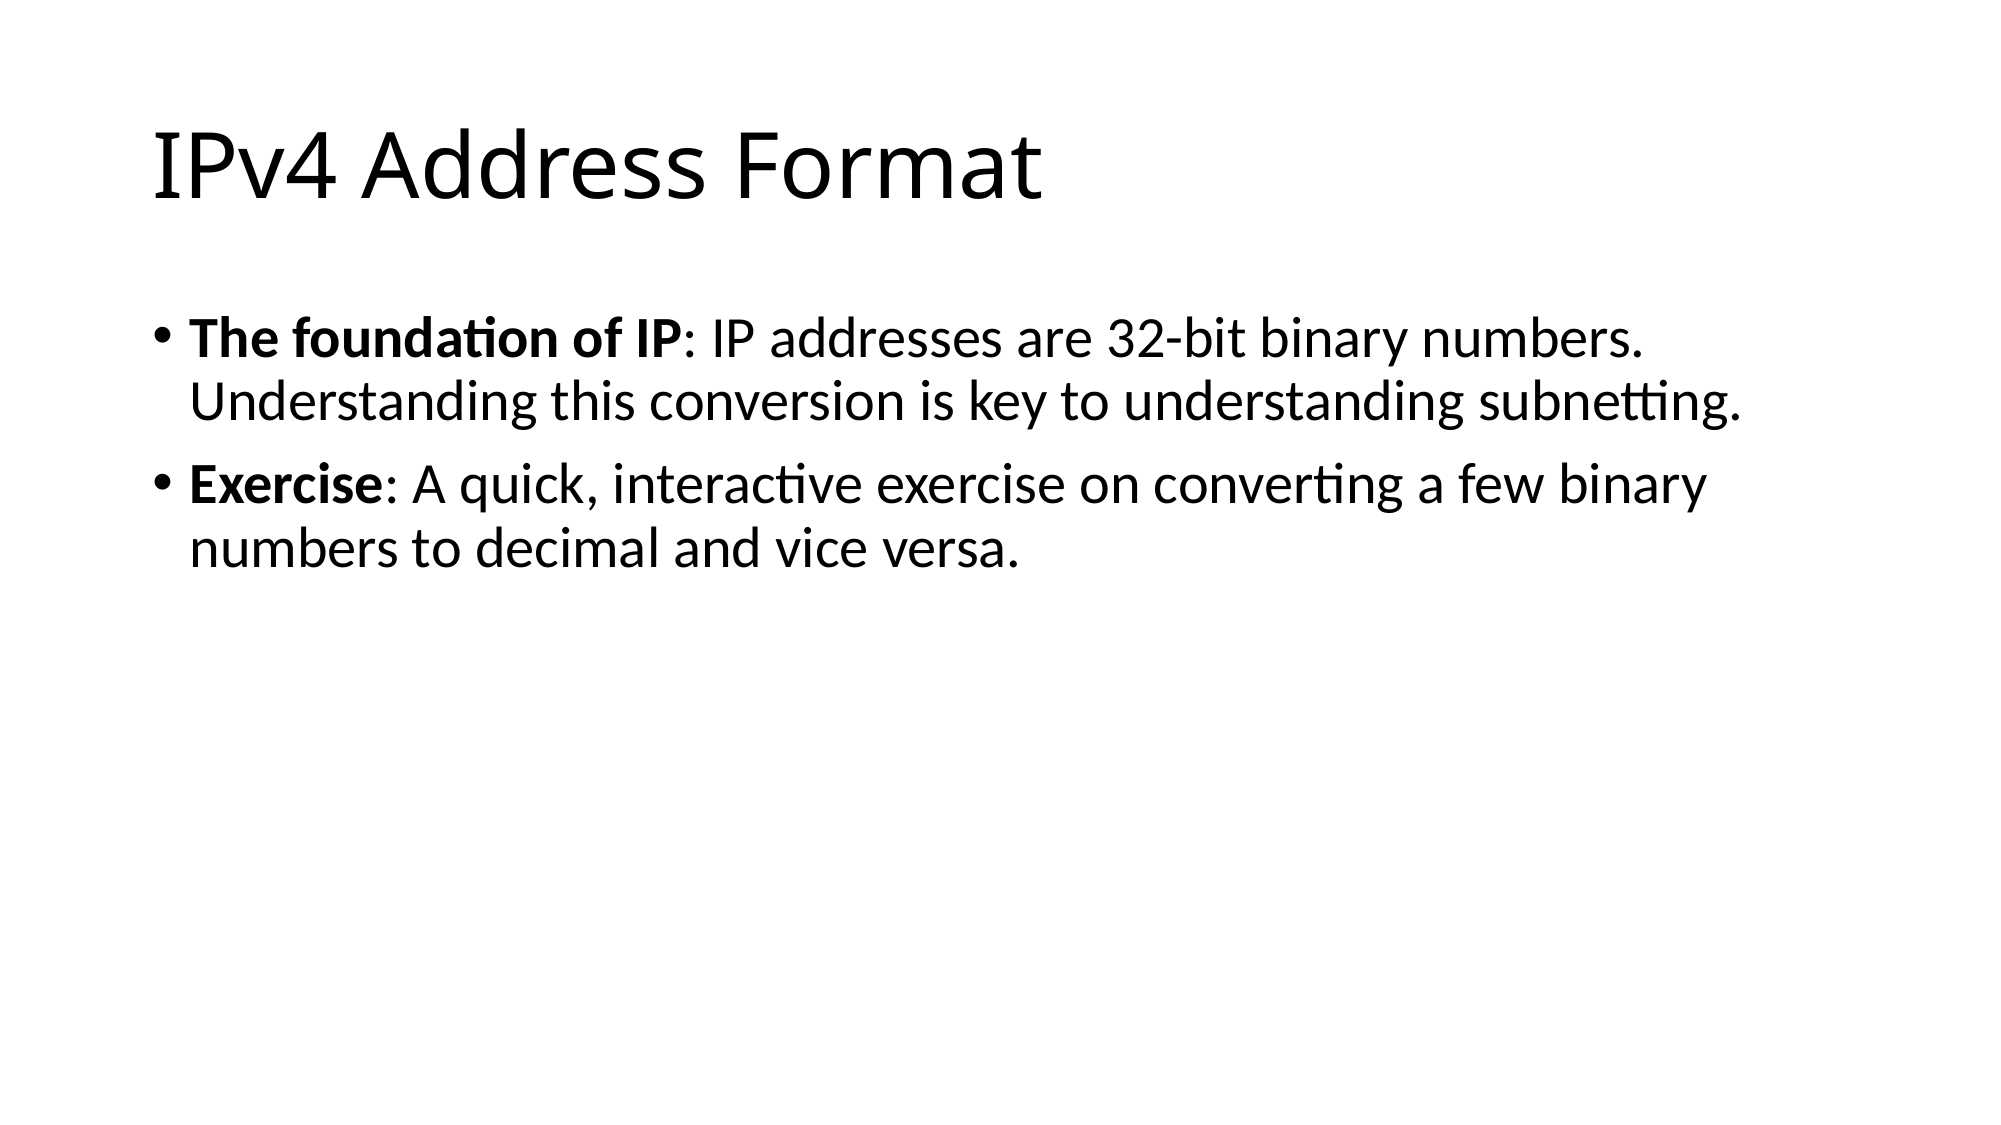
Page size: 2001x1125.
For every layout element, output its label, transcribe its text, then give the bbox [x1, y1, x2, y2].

title IPv4 Address Format [137, 59, 1863, 278]
list The foundation of IP: IP addresses are 32-bit binary numbers. Understanding this conversion is key to understanding subnetting. Exercise: A quick, interactive exercise on converting a few binary numbers to decimal and vice versa. [137, 299, 1863, 1014]
